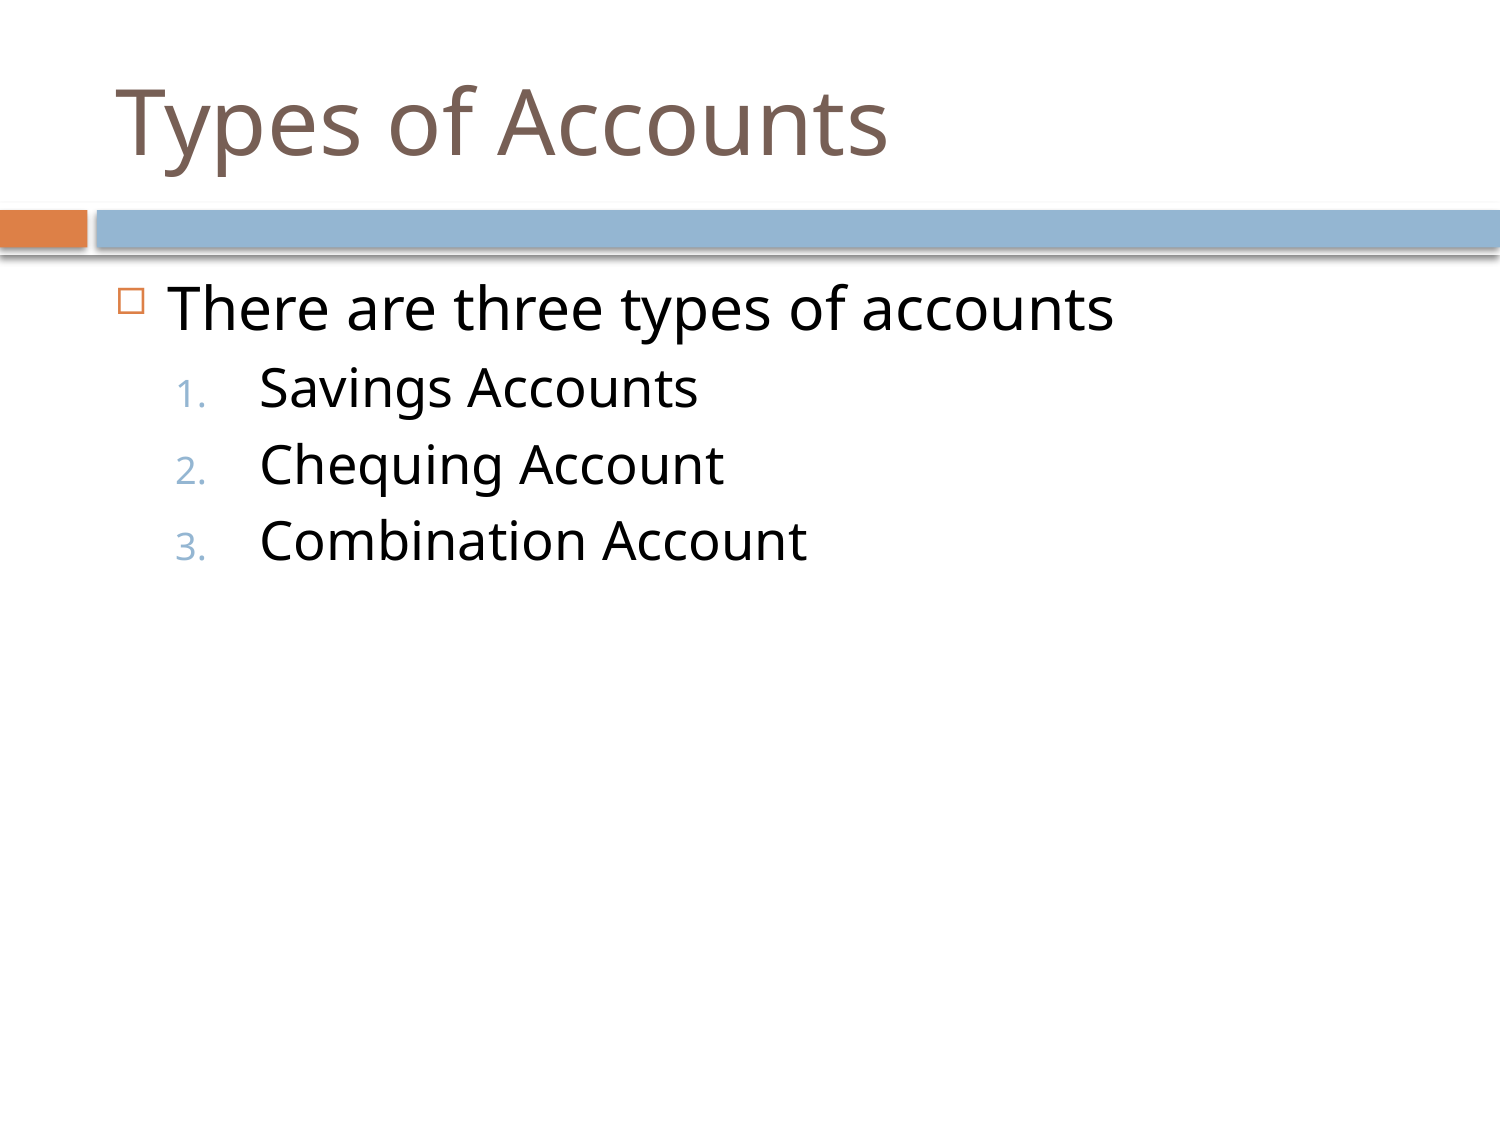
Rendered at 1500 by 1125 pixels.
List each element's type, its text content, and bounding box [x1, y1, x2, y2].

list There are three types of accounts Savings Accounts Chequing Account Combination Account [100, 262, 1438, 1000]
title Types of Accounts [100, 37, 1438, 200]
